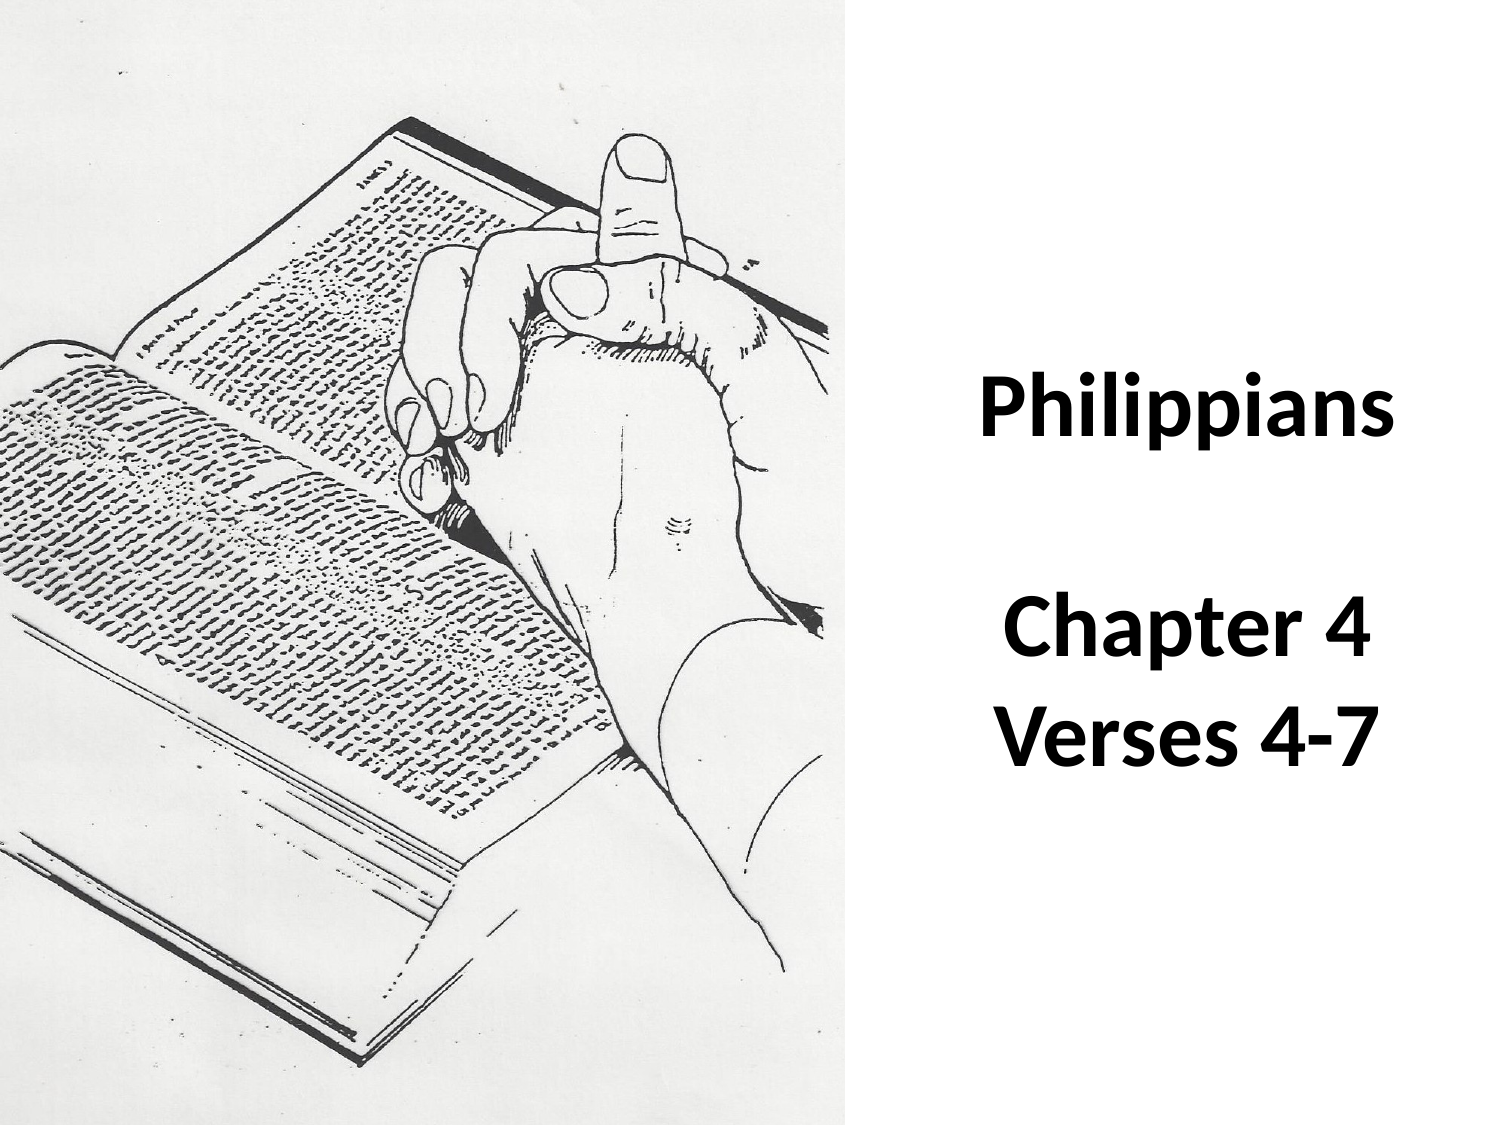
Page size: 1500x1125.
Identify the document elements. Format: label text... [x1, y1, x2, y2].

title Philippians Chapter 4 Verses 4-7 [912, 24, 1463, 1105]
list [0, 0, 845, 1125]
